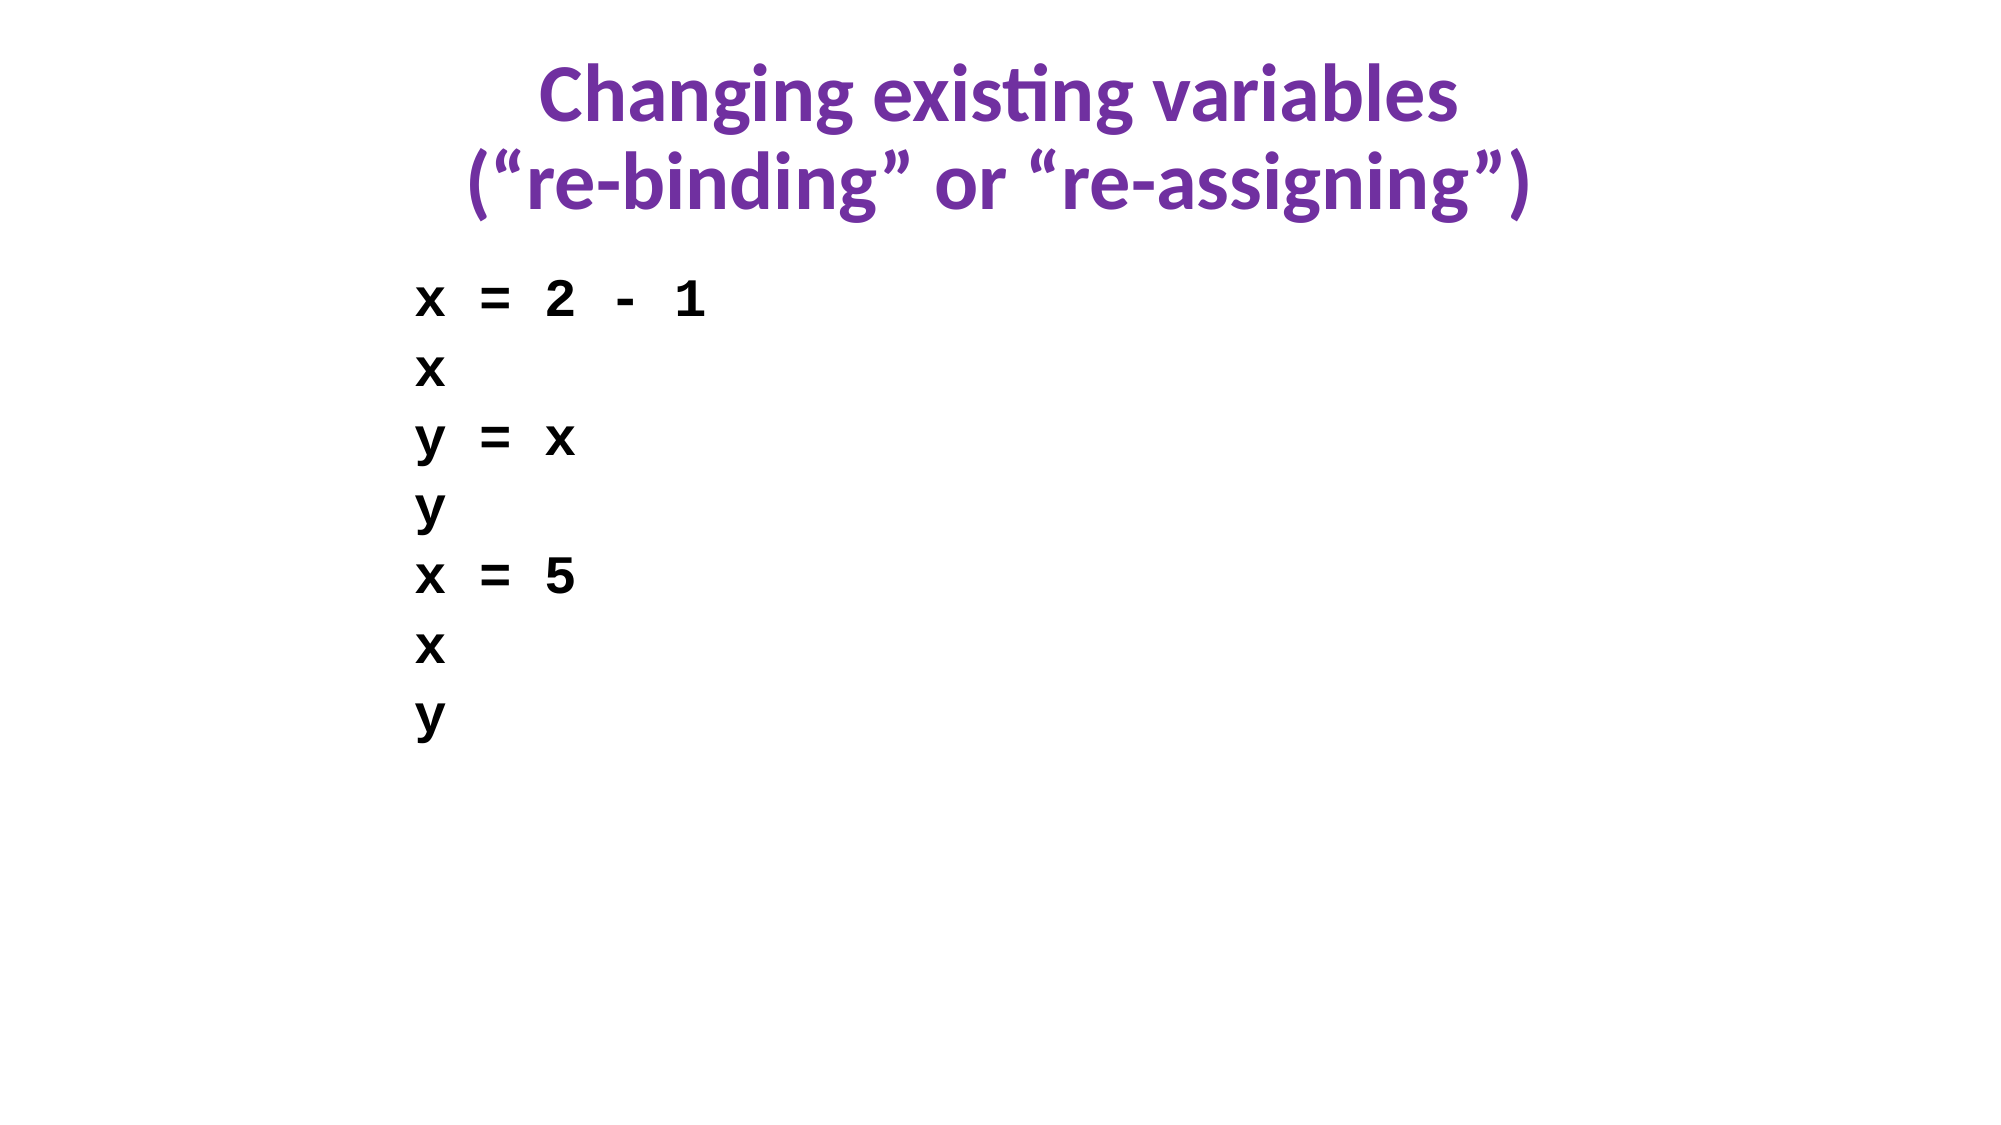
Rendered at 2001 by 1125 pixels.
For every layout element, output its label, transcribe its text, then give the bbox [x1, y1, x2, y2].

title Changing existing variables (“re-binding” or “re-assigning”) [324, 45, 1675, 233]
list x = 2 - 1 x y = x y x = 5 x y [324, 262, 1675, 800]
